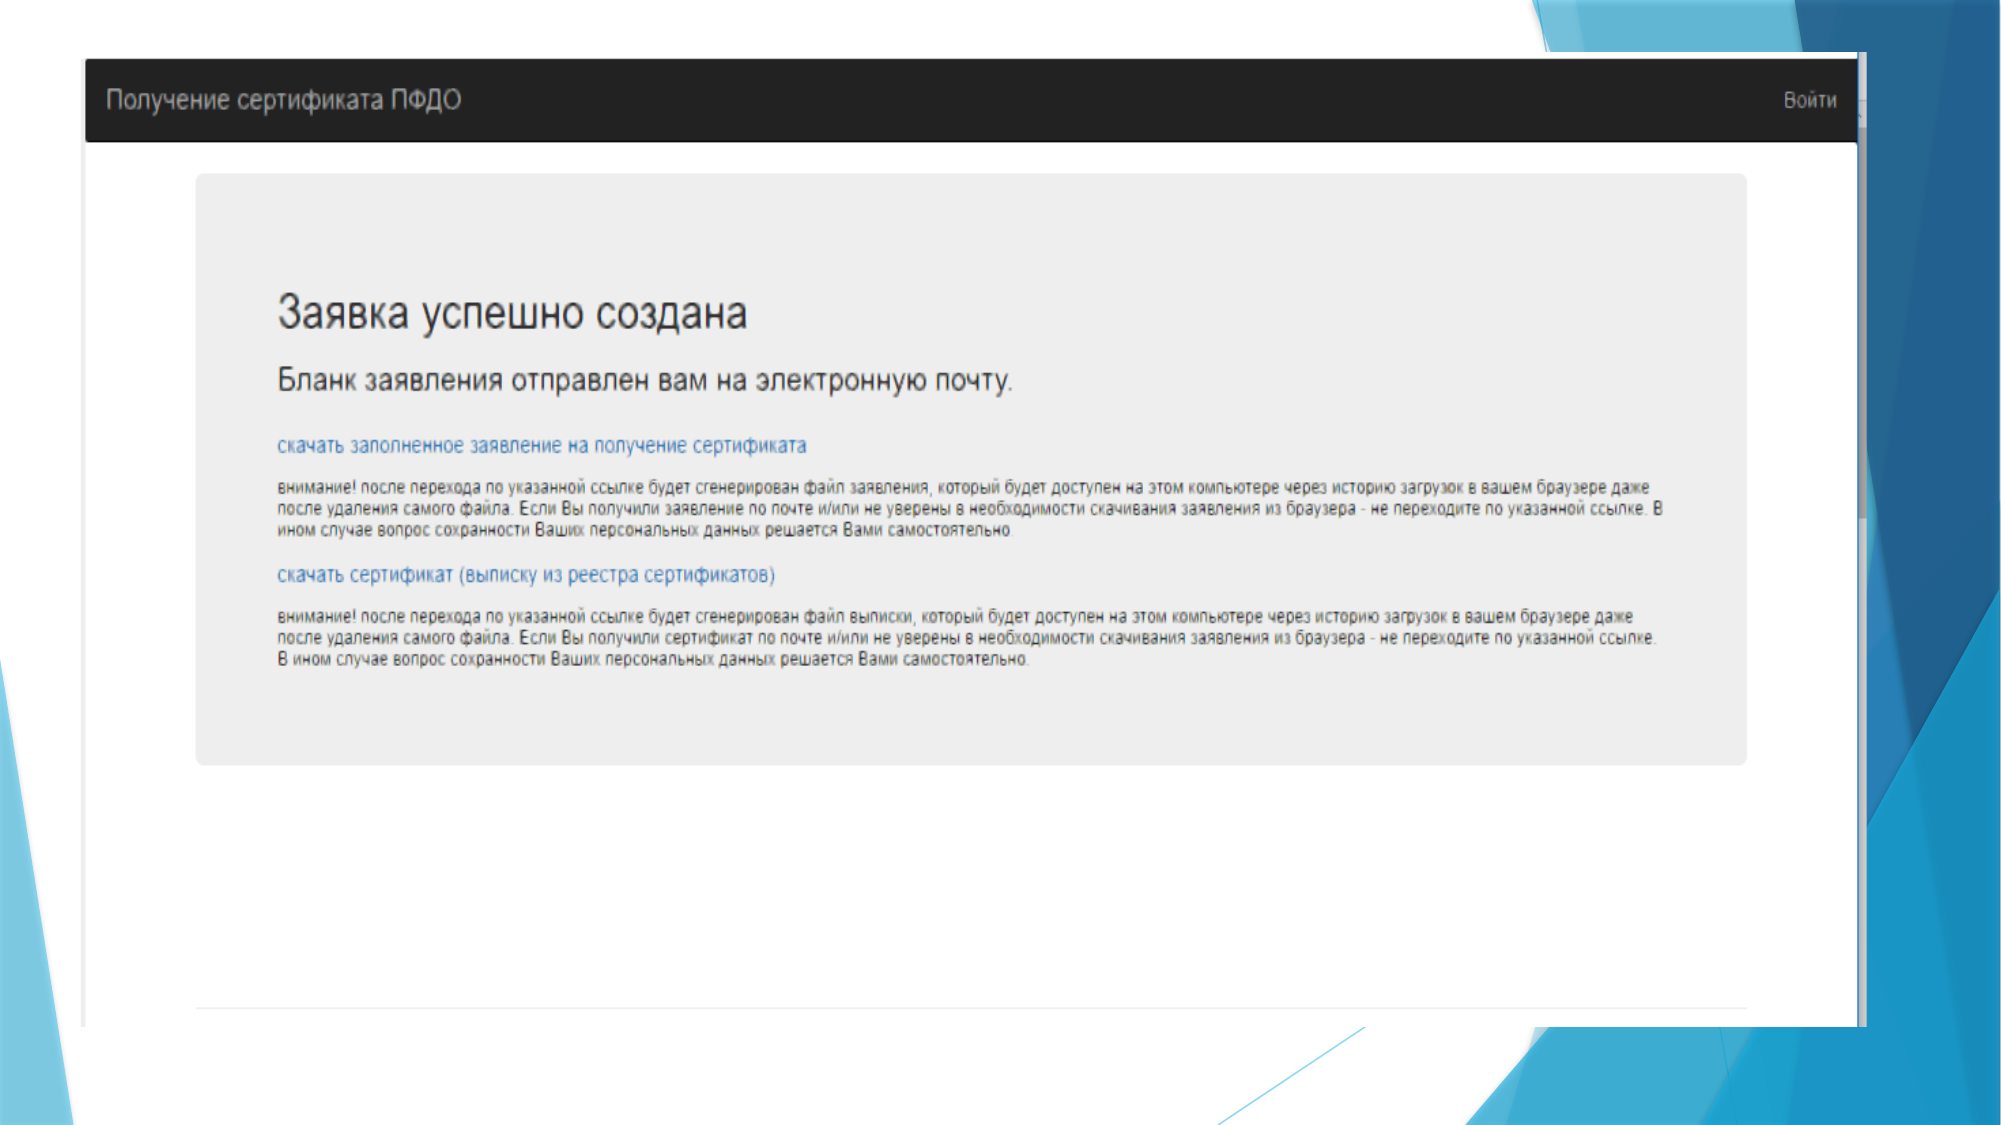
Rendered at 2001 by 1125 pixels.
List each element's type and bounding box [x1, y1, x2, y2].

picture [80, 51, 1868, 1027]
